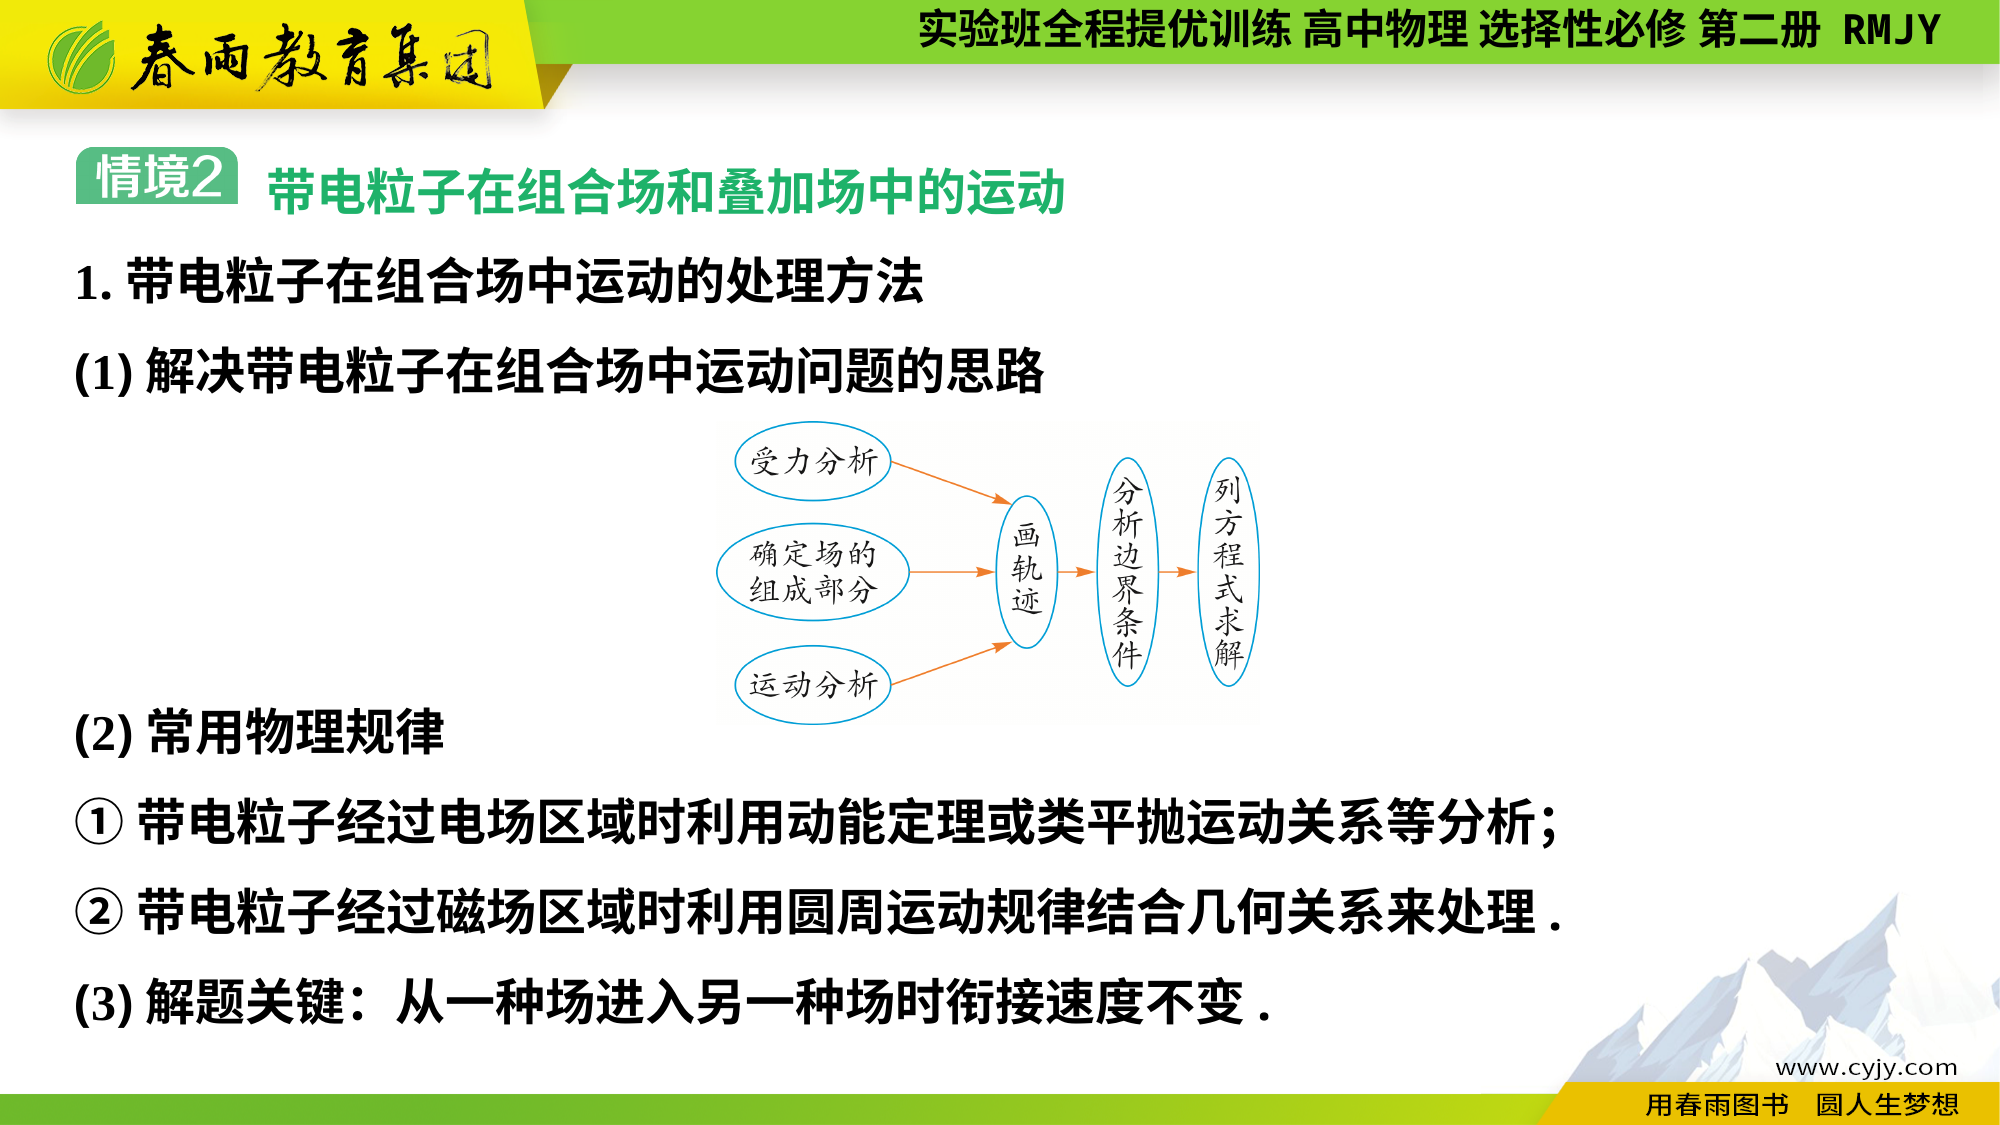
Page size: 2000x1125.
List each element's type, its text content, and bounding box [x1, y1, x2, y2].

list 带电粒子在组合场和叠加场中的运动 1.带电粒子在组合场中运动的处理方法 (1)解决带电粒子在组合场中运动问题的思路 (2)常用物理规律 ①带电粒子经过电场区域时利用动能定理或类平抛运动关系等分析； ②带电粒子经过磁场区域时利用圆周运动规律结合几何关系来处理. (3)解题关键：从一种场进入另一种场时衔接速度不变. [59, 122, 1944, 1047]
picture [0, 0, 2000, 1125]
